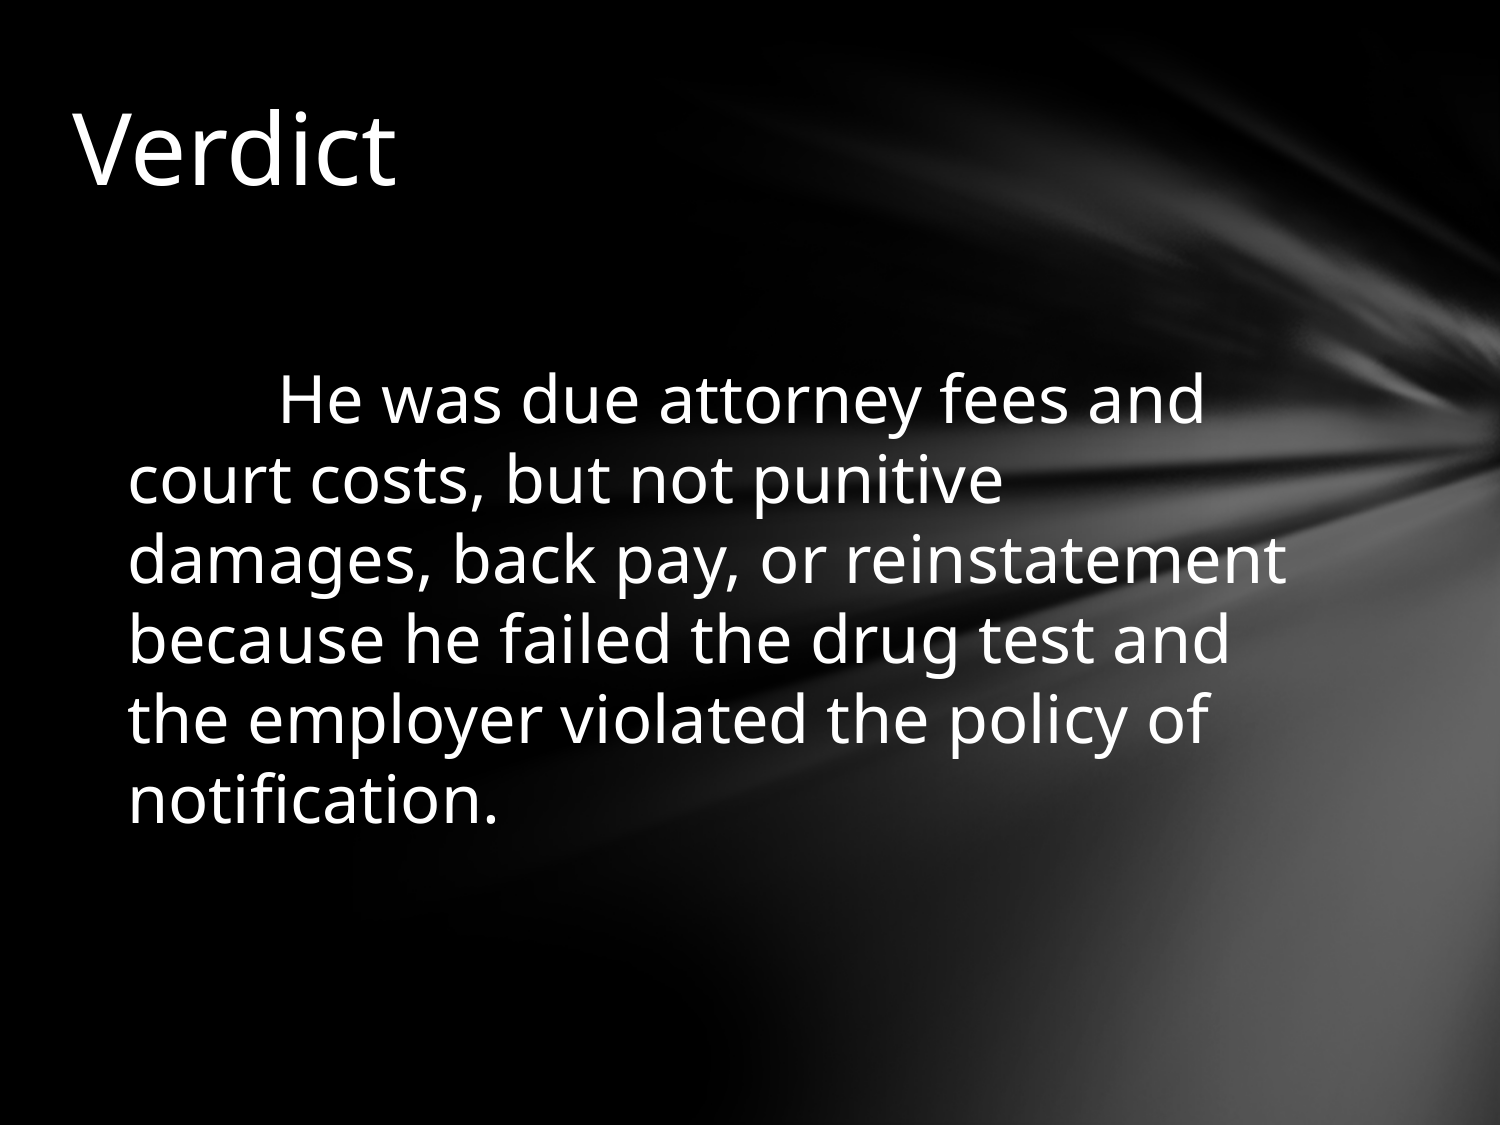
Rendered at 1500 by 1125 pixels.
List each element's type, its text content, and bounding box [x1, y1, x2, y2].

title Verdict [57, 37, 1318, 213]
text_box He was due attorney fees and court costs, but not punitive damages, back pay, or reinstatement because he failed the drug test and the employer violated the policy of notification. [112, 349, 1325, 845]
